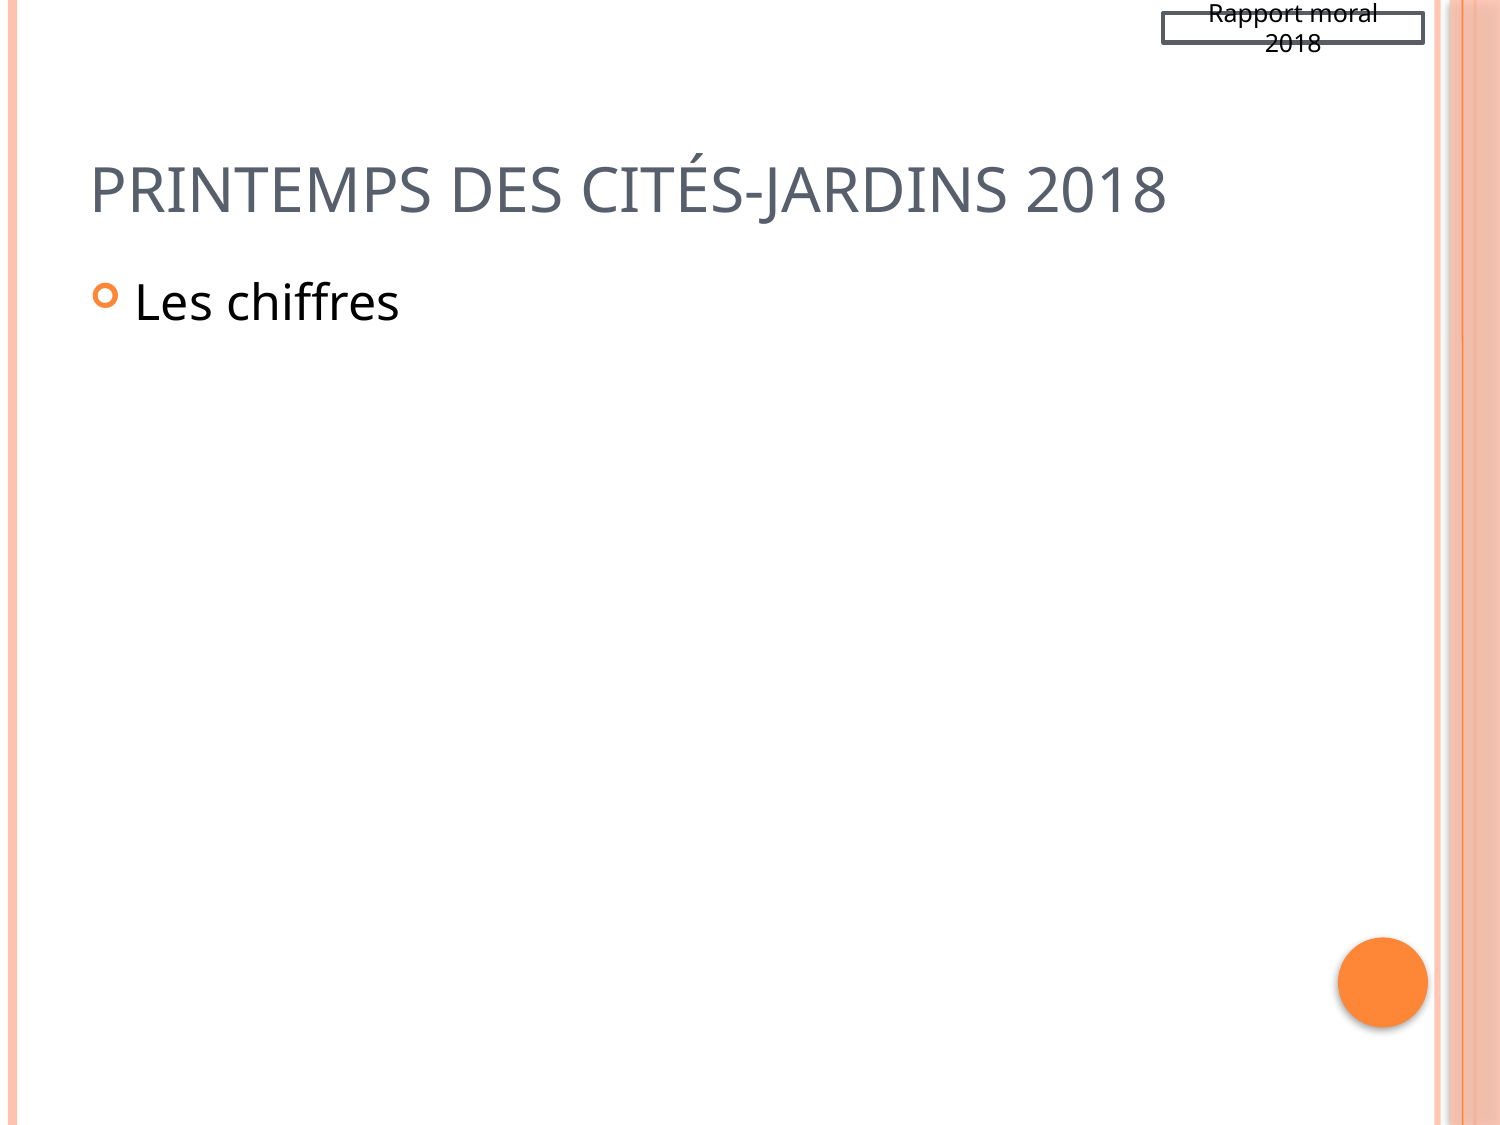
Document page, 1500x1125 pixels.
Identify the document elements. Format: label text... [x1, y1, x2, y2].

text_box Rapport moral 2018 [1161, 11, 1425, 45]
list Les chiffres [75, 262, 675, 1013]
title Printemps des cités-jardins 2018 [75, 45, 1300, 233]
